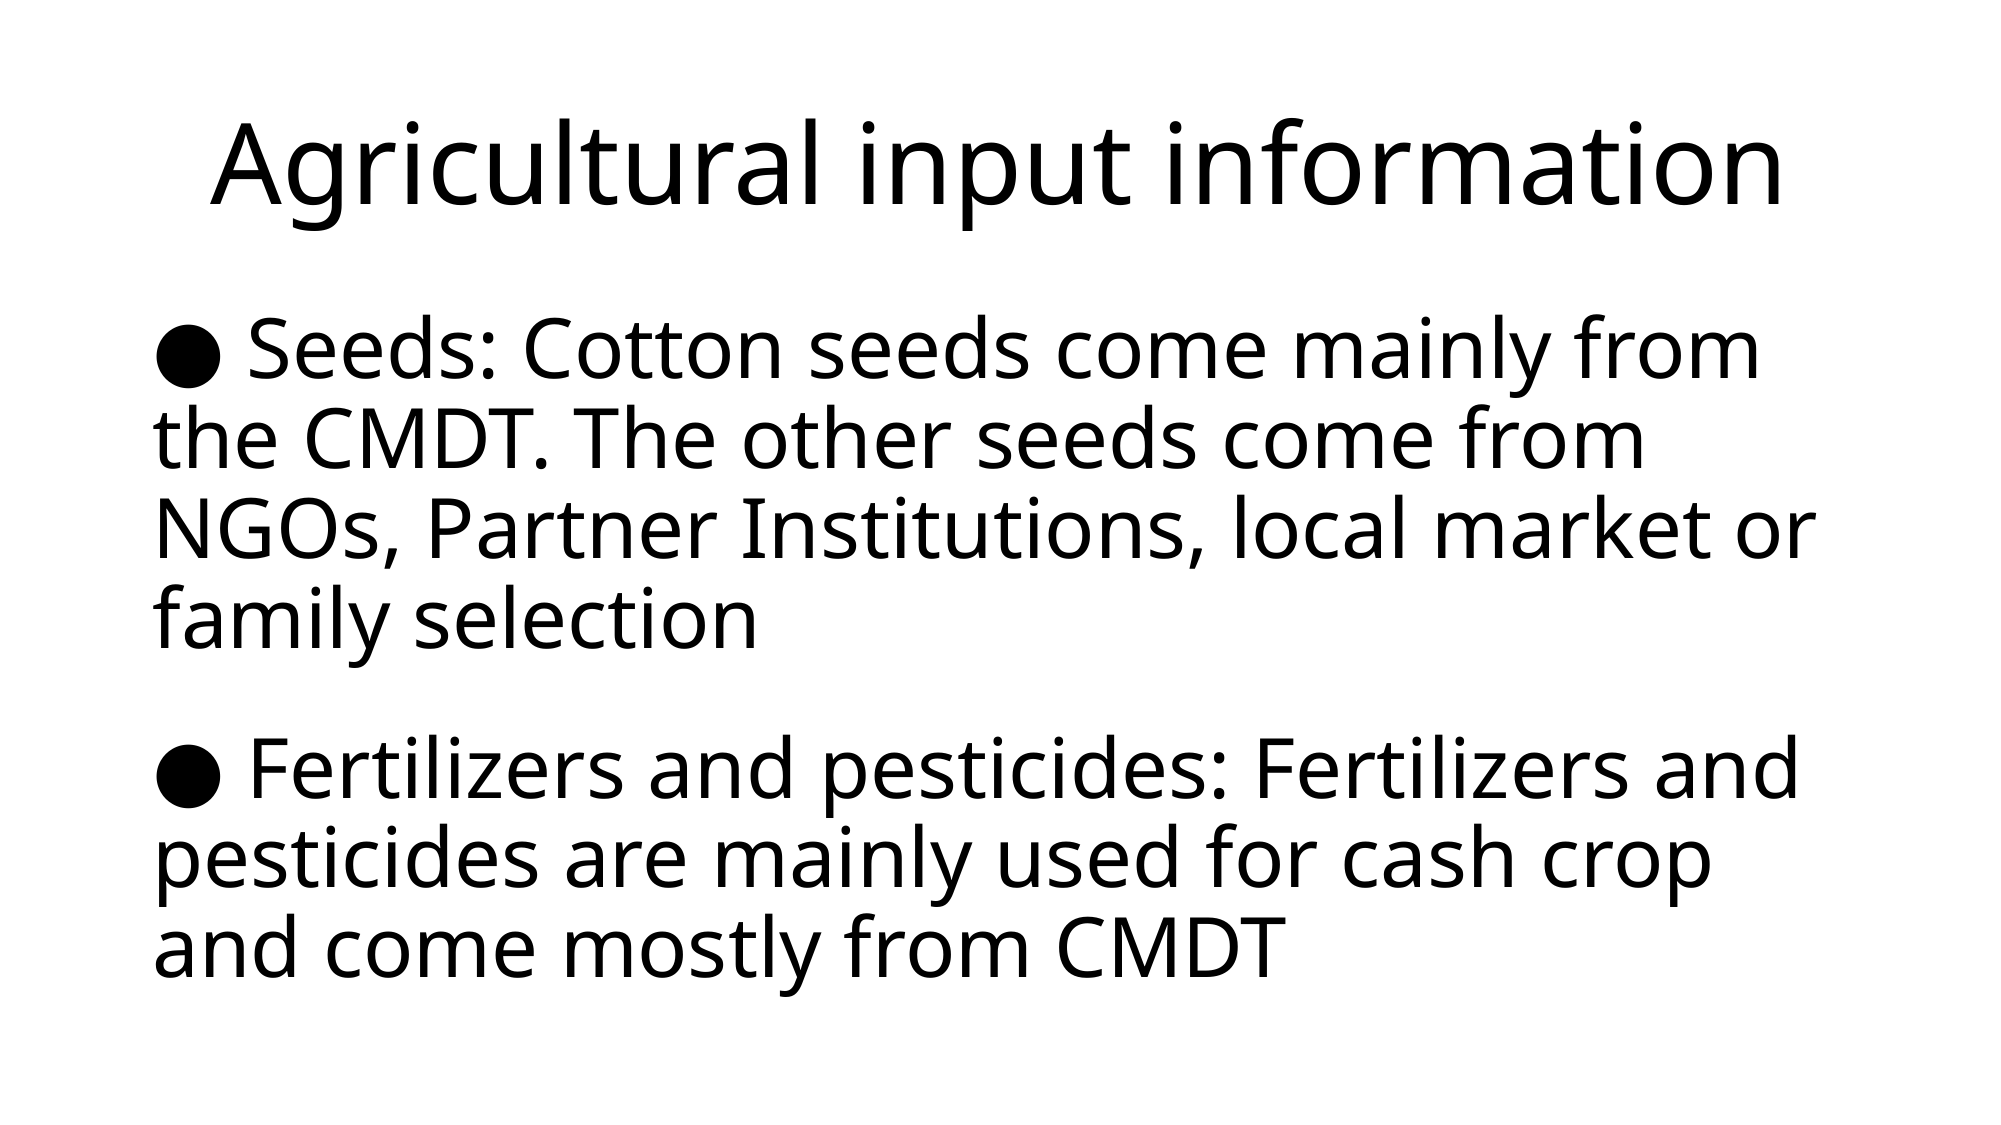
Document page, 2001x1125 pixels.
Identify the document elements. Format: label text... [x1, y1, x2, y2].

list ● Seeds: Cotton seeds come mainly from the CMDT. The other seeds come from NGOs, Partner Institutions, local market or family selection ● Fertilizers and pesticides: Fertilizers and pesticides are mainly used for cash crop and come mostly from CMDT [137, 299, 1863, 1014]
title Agricultural input information [137, 59, 1863, 278]
